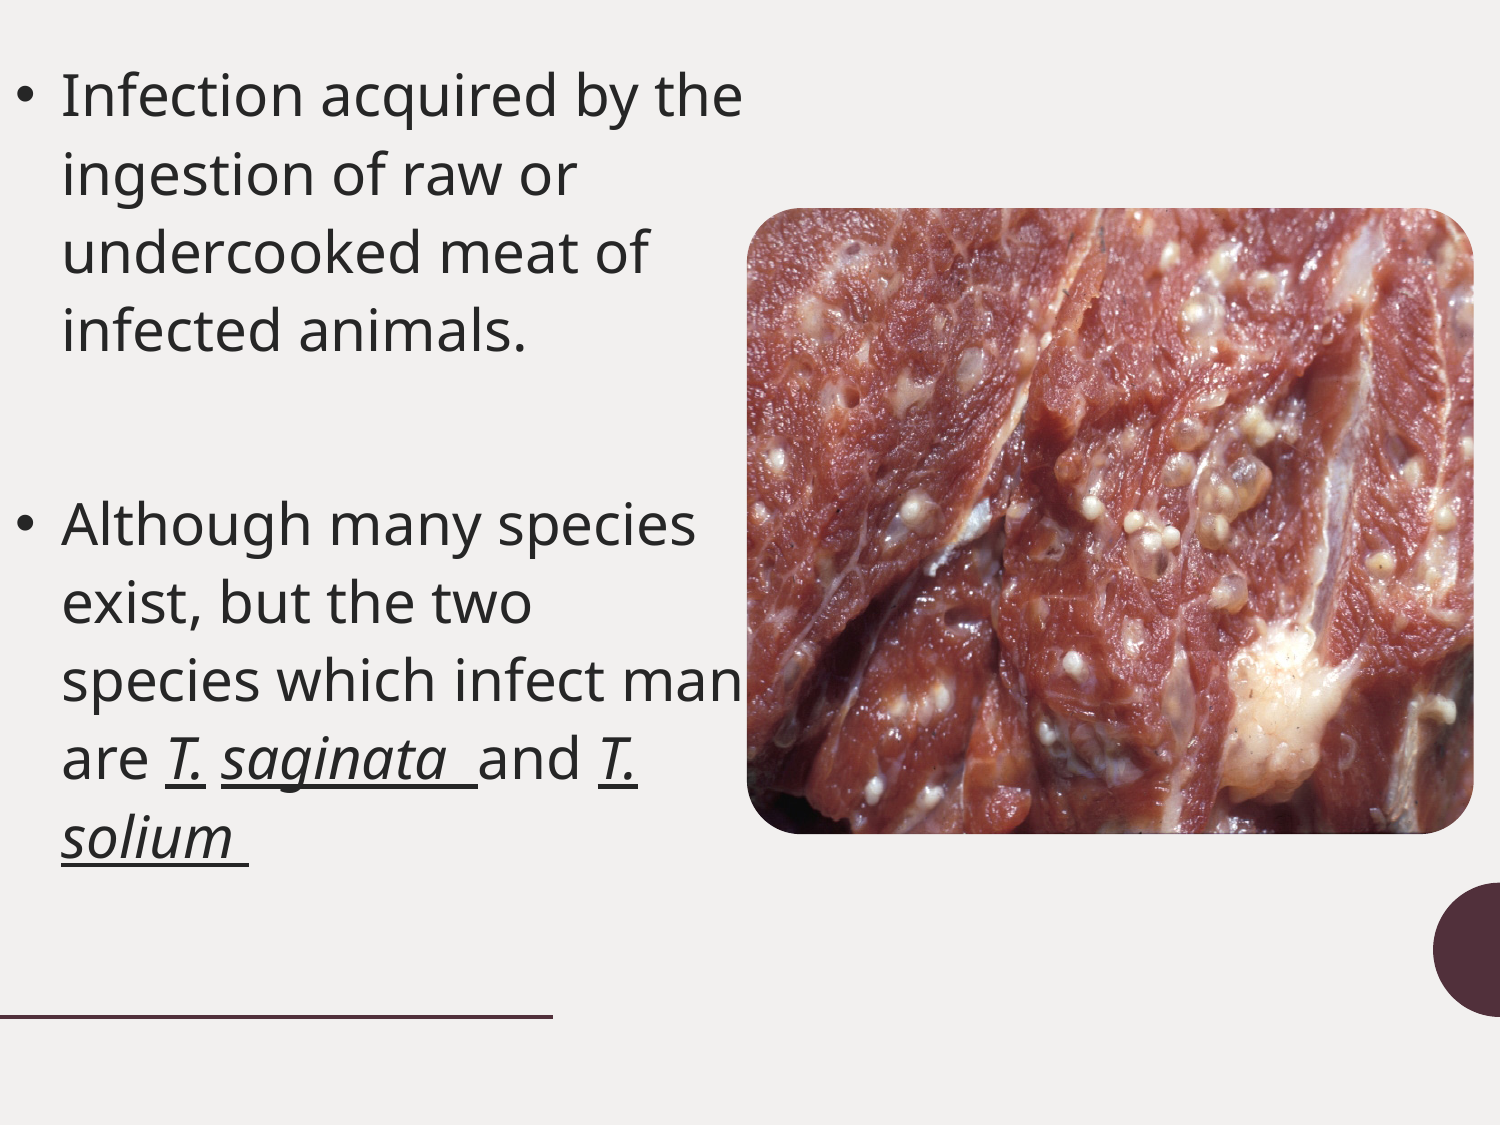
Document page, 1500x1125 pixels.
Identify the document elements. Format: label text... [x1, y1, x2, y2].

list Infection acquired by the ingestion of raw or undercooked meat of infected animals. Although many species exist, but the two species which infect man are T. saginata and T. solium [0, 42, 762, 1005]
picture [746, 208, 1474, 835]
